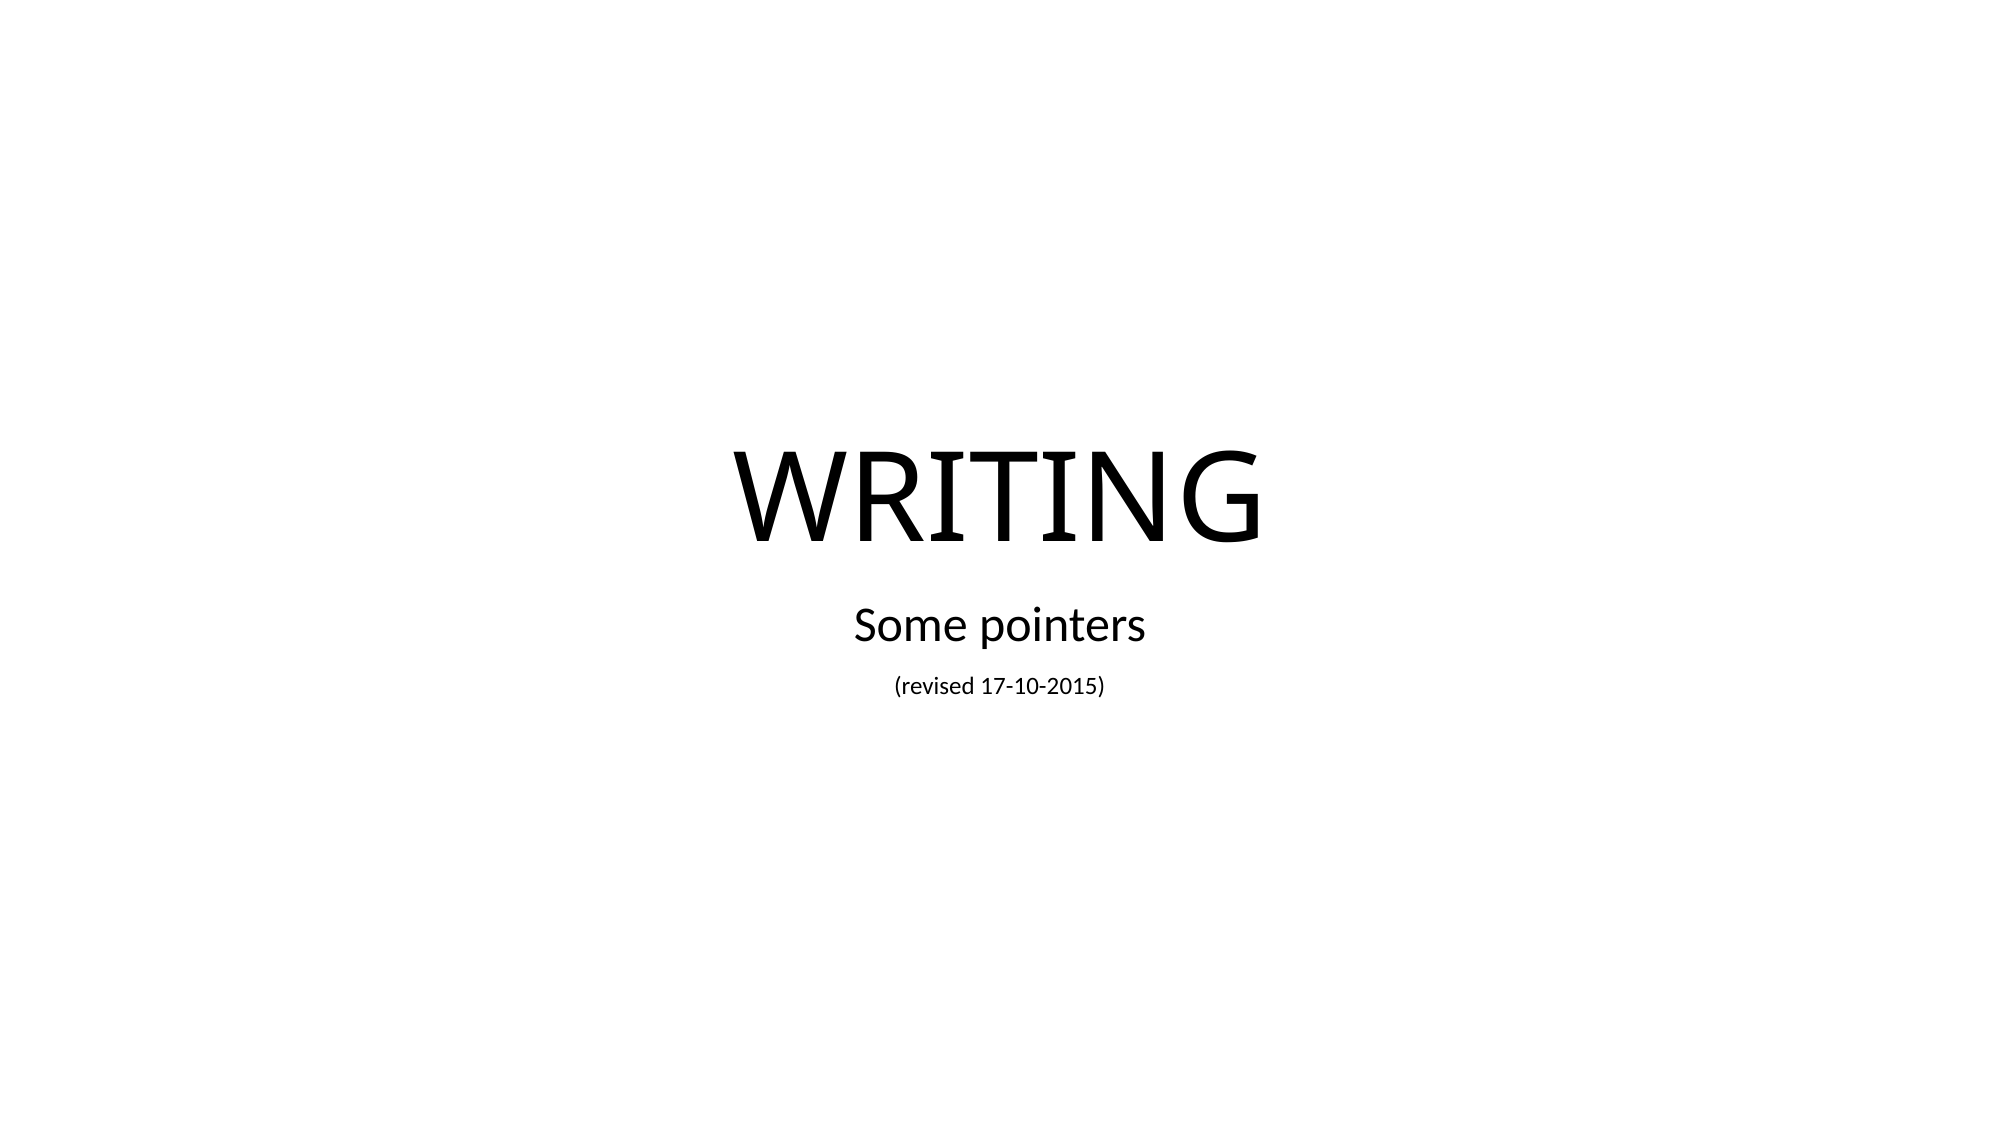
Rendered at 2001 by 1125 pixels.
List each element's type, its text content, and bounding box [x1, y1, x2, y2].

title WRITING [249, 184, 1750, 576]
subtitle Some pointers (revised 17-10-2015) [249, 590, 1750, 863]
